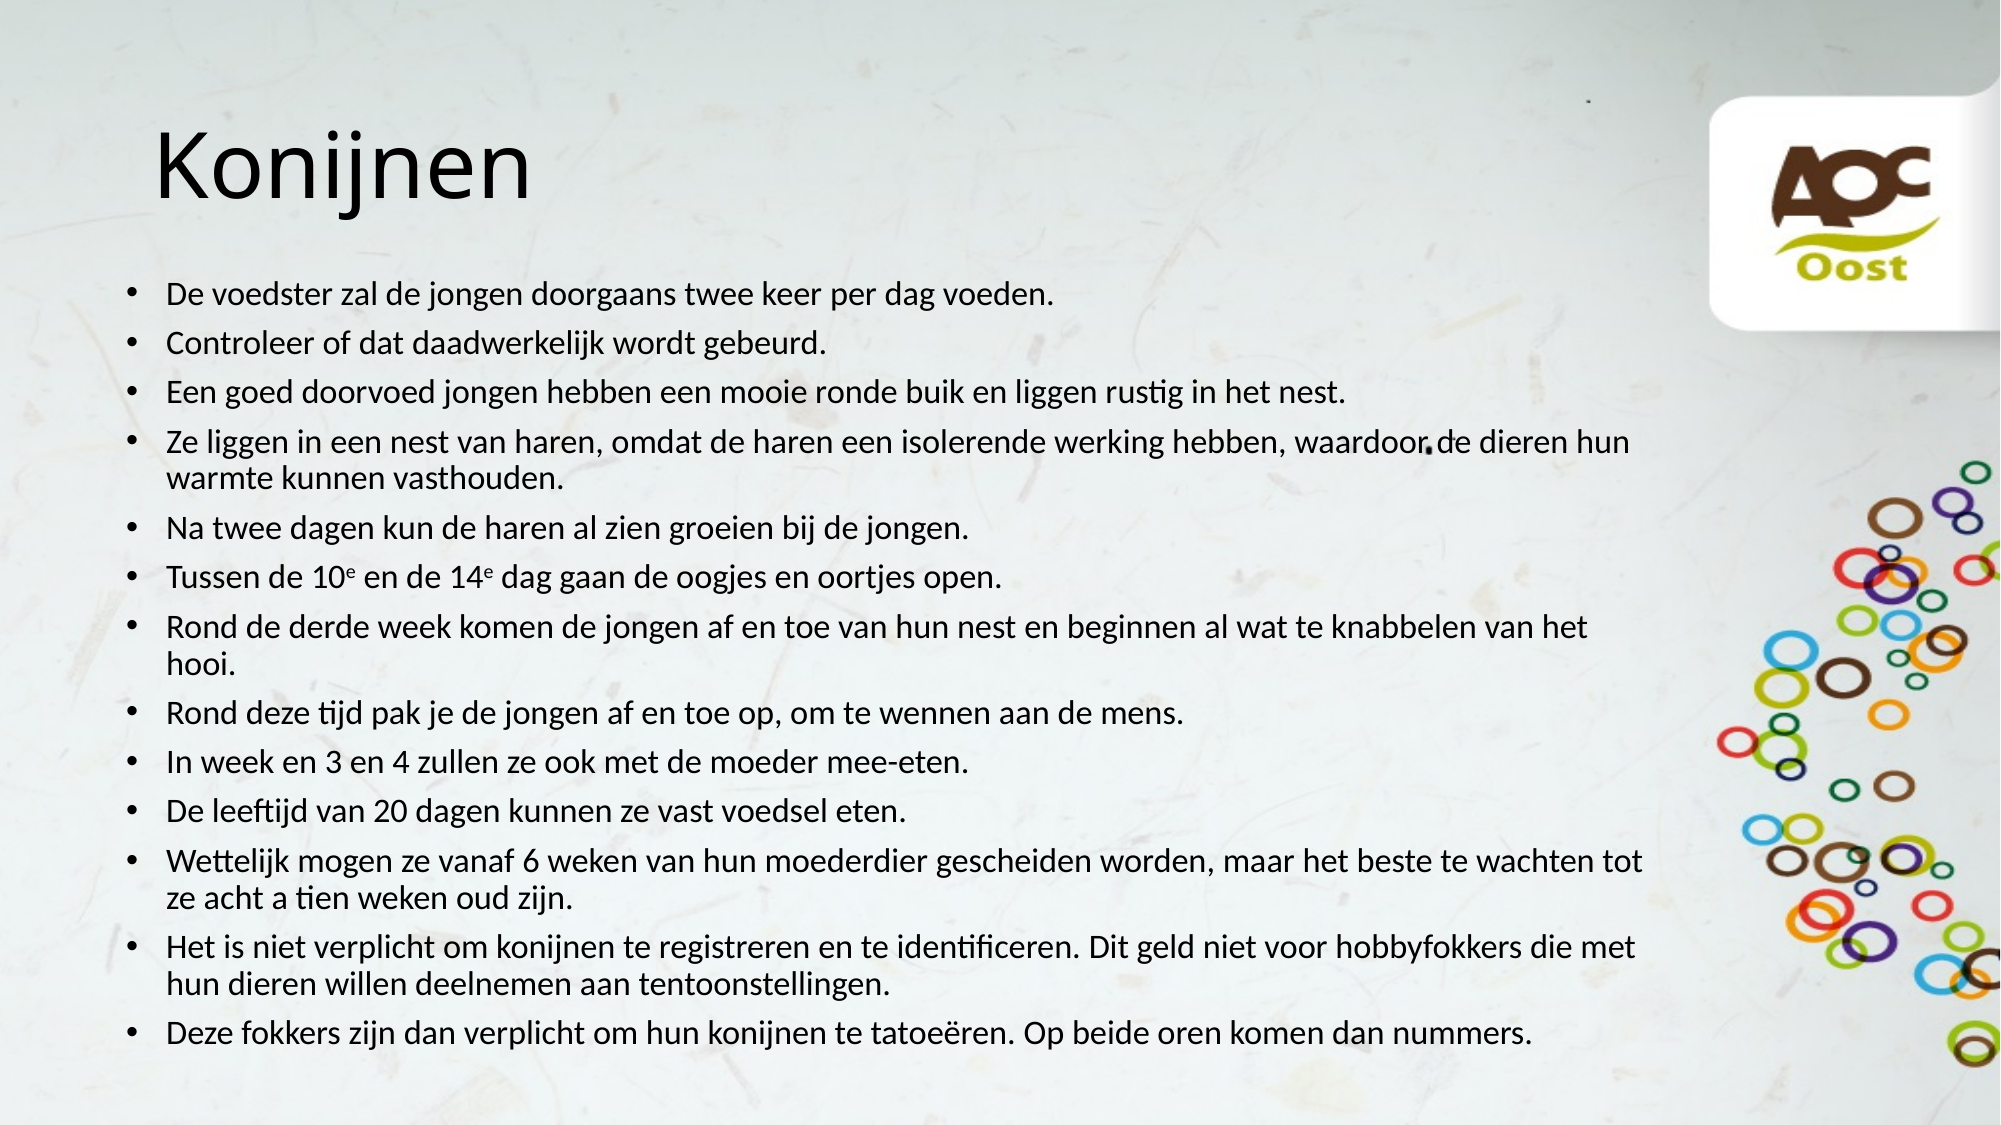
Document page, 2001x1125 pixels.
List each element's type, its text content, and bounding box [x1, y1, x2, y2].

picture [0, 0, 2001, 1125]
title Konijnen [137, 59, 1863, 278]
list De voedster zal de jongen doorgaans twee keer per dag voeden. Controleer of dat daadwerkelijk wordt gebeurd. Een goed doorvoed jongen hebben een mooie ronde buik en liggen rustig in het nest. Ze liggen in een nest van haren, omdat de haren een isolerende werking hebben, waardoor de dieren hun warmte kunnen vasthouden. Na twee dagen kun de haren al zien groeien bij de jongen. Tussen de 10e en de 14e dag gaan de oogjes en oortjes open. Rond de derde week komen de jongen af en toe van hun nest en beginnen al wat te knabbelen van het hooi. Rond deze tijd pak je de jongen af en toe op, om te wennen aan de mens. In week en 3 en 4 zullen ze ook met de moeder mee-eten. De leeftijd van 20 dagen kunnen ze vast voedsel eten. Wettelijk mogen ze vanaf 6 weken van hun moederdier gescheiden worden, maar het beste te wachten tot ze acht a tien weken oud zijn. Het is niet verplicht om konijnen te registreren en te identificeren. Dit geld niet voor hobbyfokkers die met hun dieren willen deelnemen aan tentoonstellingen. Deze fokkers zijn dan verplicht om hun konijnen te tatoeëren. Op beide oren komen dan nummers. [111, 268, 1664, 1069]
